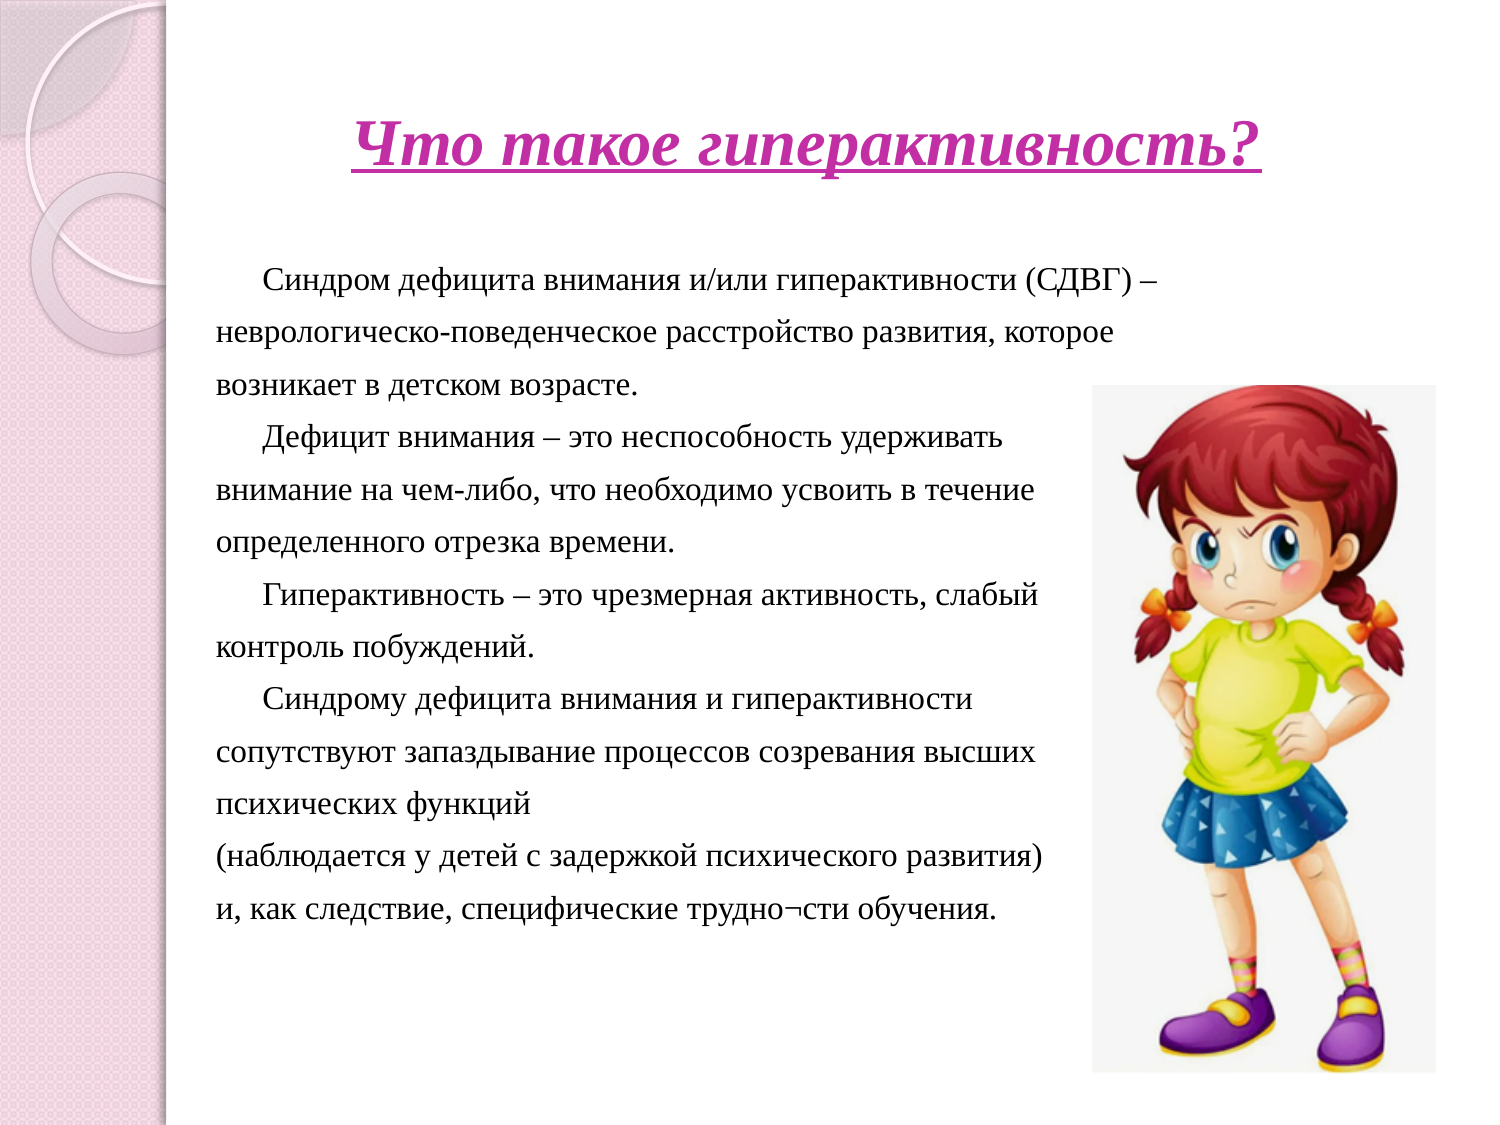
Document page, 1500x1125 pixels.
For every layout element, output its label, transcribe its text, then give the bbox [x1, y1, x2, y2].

list Синдром дефицита внимания и/или гиперактивности (СДВГ) – неврологическо-поведенческое расстройство развития, которое возникает в детском возрасте. Дефицит внимания – это неспособность удерживать внимание на чем-либо, что необходимо усвоить в течение определенного отрезка времени. Гиперактивность – это чрезмерная активность, слабый контроль побуждений. Синдрому дефицита внимания и гиперактивности сопутствуют запаздывание процессов созревания высших психических функций (наблюдается у детей с задержкой психического развития) и, как следствие, специфические трудно¬сти обучения. [187, 249, 1235, 1015]
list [1092, 385, 1436, 1079]
title Что такое гиперактивность? [235, 45, 1466, 233]
